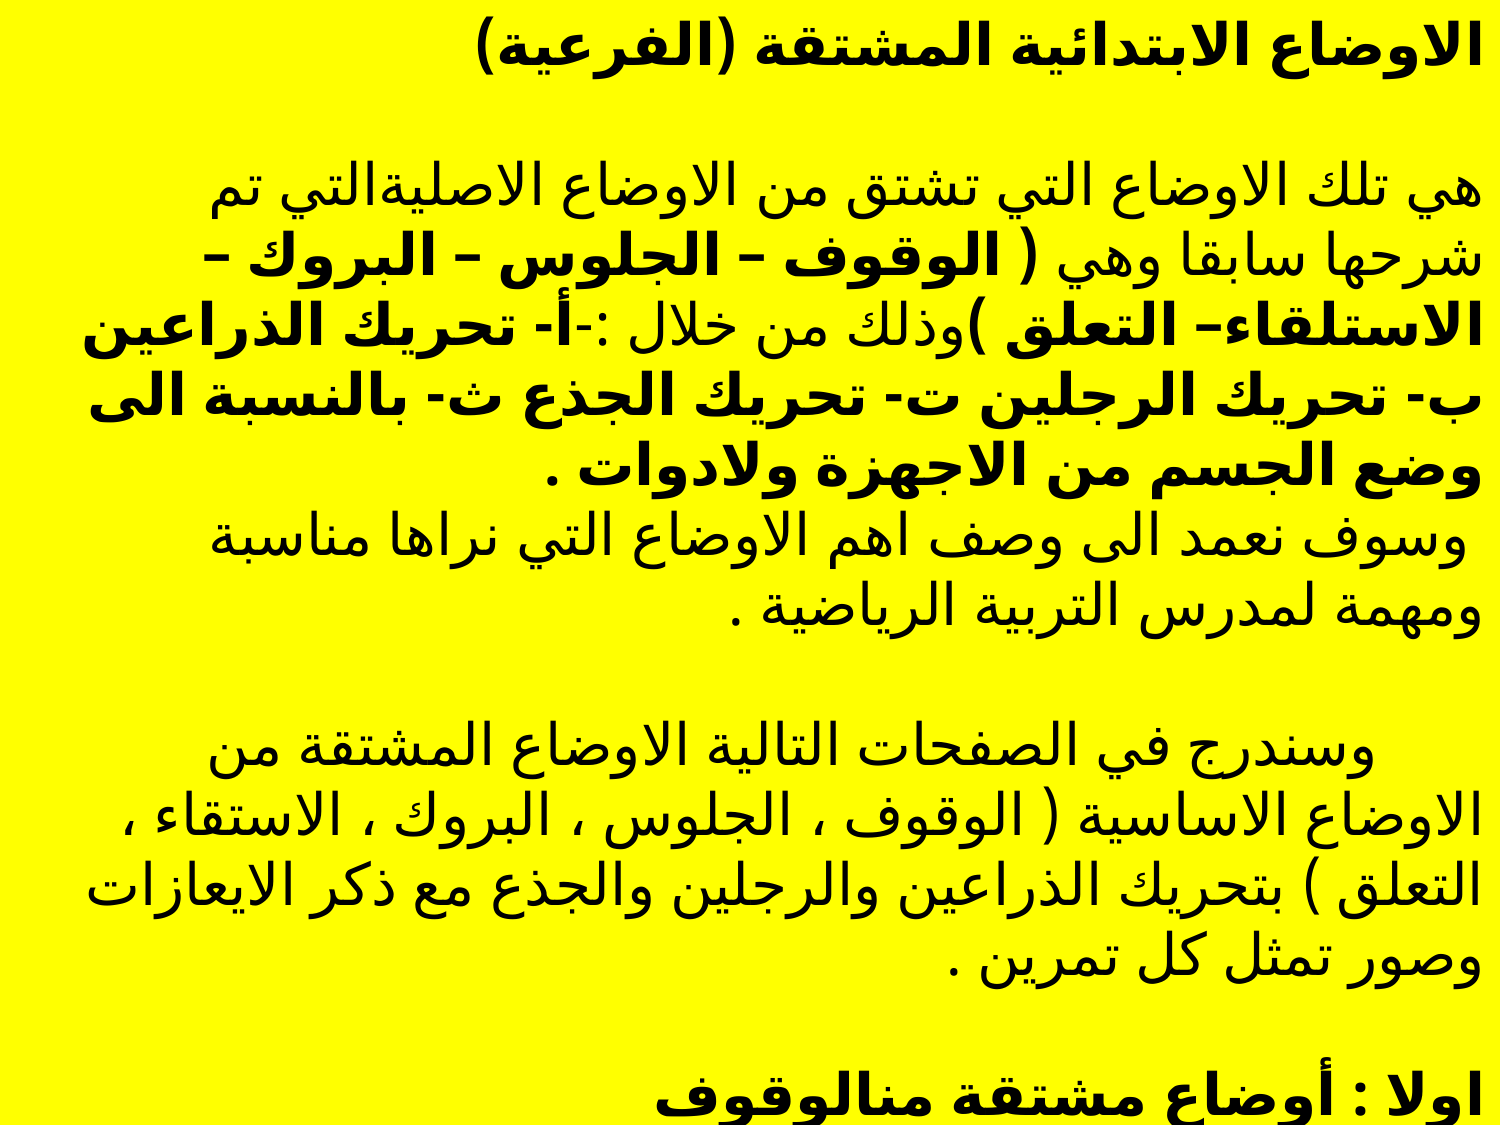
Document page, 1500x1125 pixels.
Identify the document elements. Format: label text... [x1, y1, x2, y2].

text_box الاوضاع الابتدائية المشتقة (الفرعية) هي تلك الاوضاع التي تشتق من الاوضاع الاصليةالتي تم شرحها سابقا وهي ( الوقوف – الجلوس – البروك –الاستلقاء– التعلق )وذلك من خلال :-أ- تحريك الذراعين ب- تحريك الرجلين ت- تحريك الجذع ث- بالنسبة الى وضع الجسم من الاجهزة ولادوات . وسوف نعمد الى وصف اهم الاوضاع التي نراها مناسبة ومهمة لمدرس التربية الرياضية . وسندرج في الصفحات التالية الاوضاع المشتقة من الاوضاع الاساسية ( الوقوف ، الجلوس ، البروك ، الاستقاء ، التعلق ) بتحريك الذراعين والرجلين والجذع مع ذكر الايعازات وصور تمثل كل تمرين . اولا : أوضاع مشتقة منالوقوف [35, 0, 1500, 1125]
